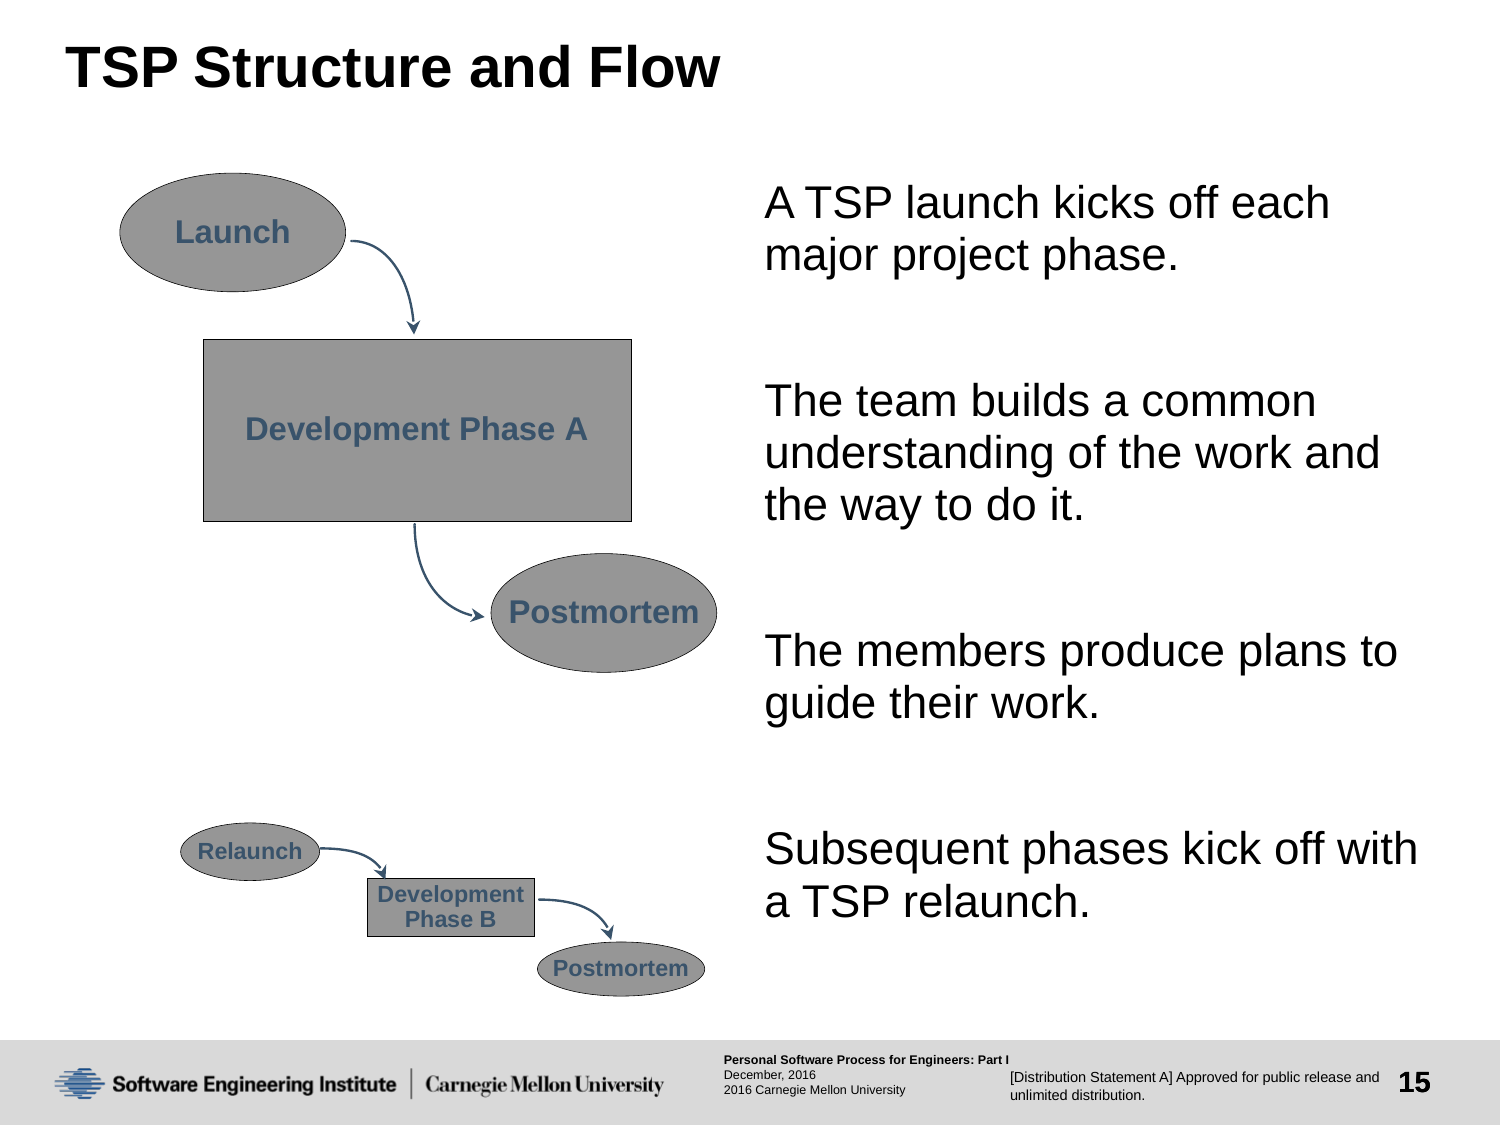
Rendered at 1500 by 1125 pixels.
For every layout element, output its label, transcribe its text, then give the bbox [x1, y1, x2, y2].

title TSP Structure and Flow [65, 37, 1313, 148]
list A TSP launch kicks off each major project phase. The team builds a common understanding of the work and the way to do it. The members produce plans to guide their work. Subsequent phases kick off with a TSP relaunch. [764, 176, 1432, 1019]
picture [46, 1061, 673, 1104]
picture [119, 172, 720, 999]
